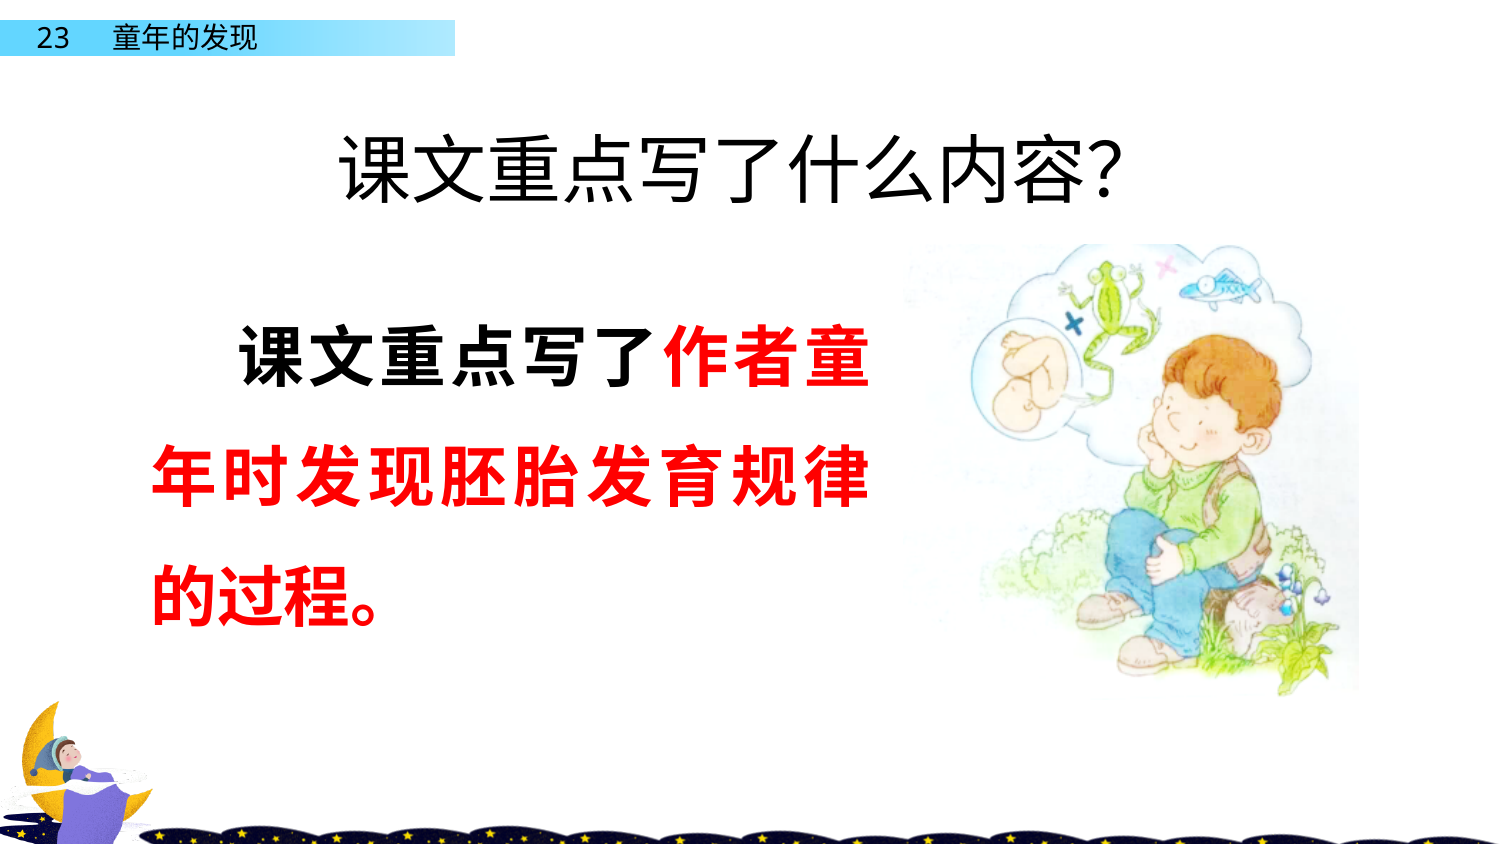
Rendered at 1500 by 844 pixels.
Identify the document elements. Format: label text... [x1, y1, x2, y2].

text_box 课文重点写了什么内容？ [321, 87, 1187, 220]
picture [0, 693, 1500, 844]
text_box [135, 244, 1359, 700]
